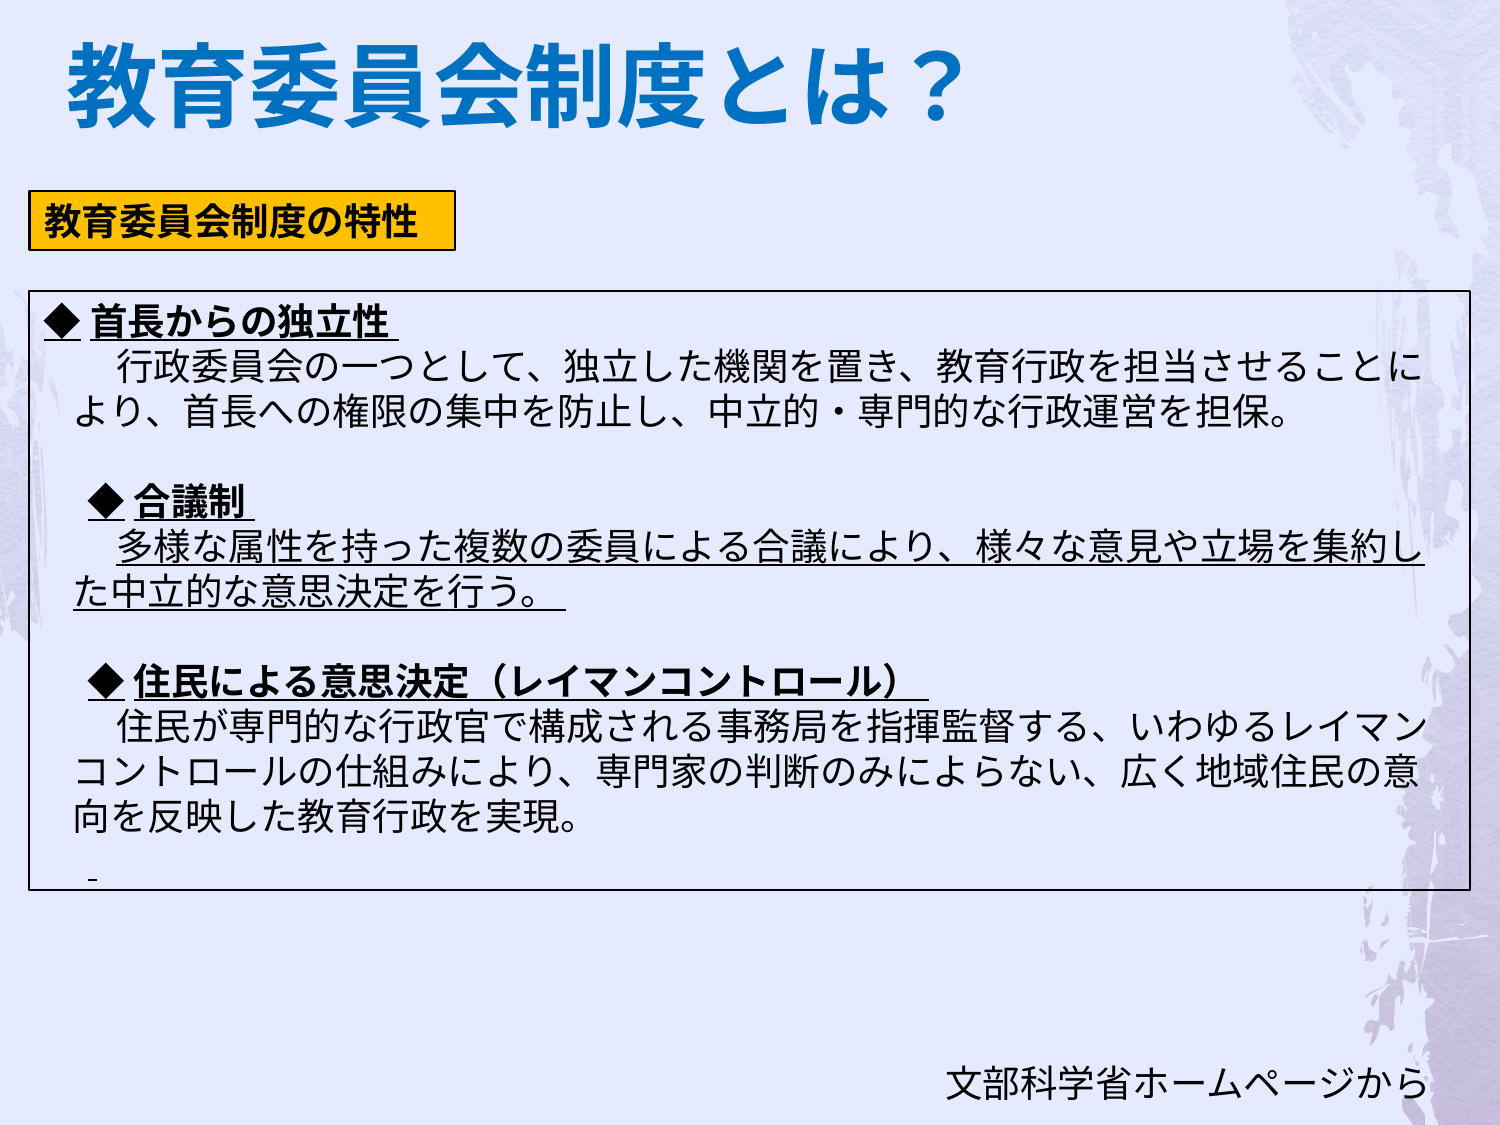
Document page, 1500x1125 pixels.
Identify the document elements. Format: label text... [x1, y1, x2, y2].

text_box 教育委員会制度とは？ [66, 35, 1417, 140]
text_box 文部科学省ホームページから [879, 1052, 1446, 1112]
text_box 教育委員会制度の特性 [29, 190, 455, 251]
text_box ◆首長からの独立性 行政委員会の一つとして、独立した機関を置き、教育行政を担当させることにより、首長への権限の集中を防止し、中立的・専門的な行政運営を担保。 ◆合議制 多様な属性を持った複数の委員による合議により、様々な意見や立場を集約した中立的な意思決定を行う。 ◆住民による意思決定（レイマンコントロール） 住民が専門的な行政官で構成される事務局を指揮監督する、いわゆるレイマンコントロールの仕組みにより、専門家の判断のみによらない、広く地域住民の意向を反映した教育行政を実現。 [28, 290, 1470, 891]
